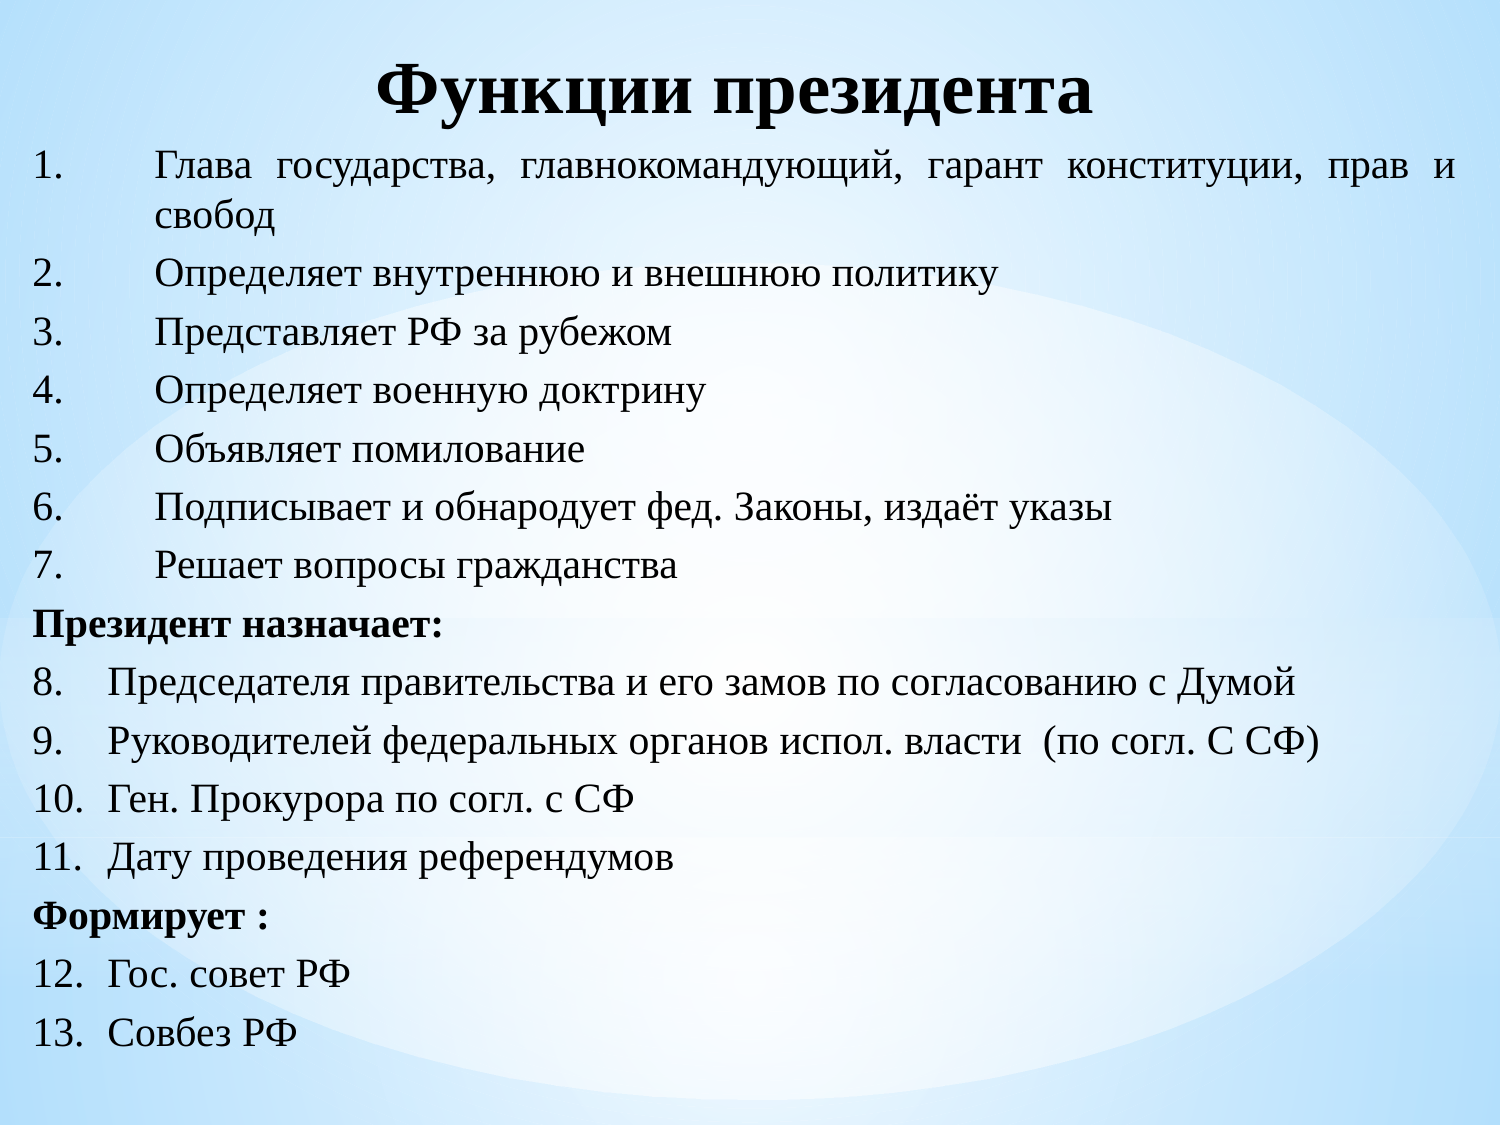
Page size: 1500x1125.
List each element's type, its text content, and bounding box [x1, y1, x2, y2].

text_box Функции президента Глава государства, главнокомандующий, гарант конституции, прав и свобод Определяет внутреннюю и внешнюю политику Представляет РФ за рубежом Определяет военную доктрину Объявляет помилование Подписывает и обнародует фед. Законы, издаёт указы Решает вопросы гражданства Президент назначает: Председателя правительства и его замов по согласованию с Думой Руководителей федеральных органов испол. власти (по согл. С СФ) Ген. Прокурора по согл. с СФ Дату проведения референдумов Формирует : Гос. совет РФ Совбез РФ [17, 30, 1471, 1106]
